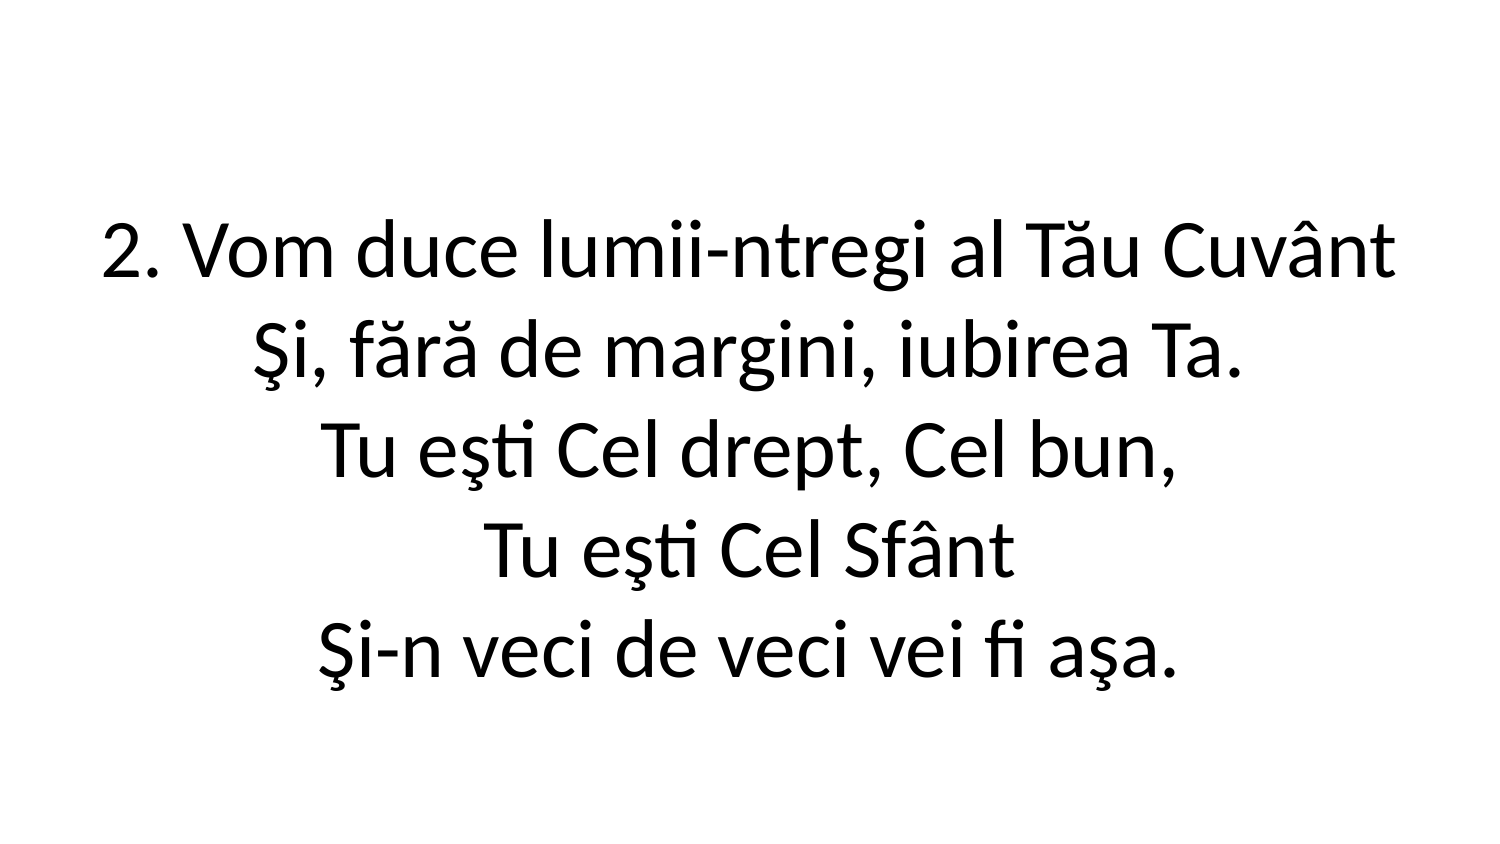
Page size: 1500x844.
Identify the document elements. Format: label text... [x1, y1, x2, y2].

text_box 2. Vom duce lumii-ntregi al Tău Cuvânt Şi, fără de margini, iubirea Ta. Tu eşti Cel drept, Cel bun, Tu eşti Cel Sfânt Şi-n veci de veci vei fi aşa. [86, 142, 1414, 702]
